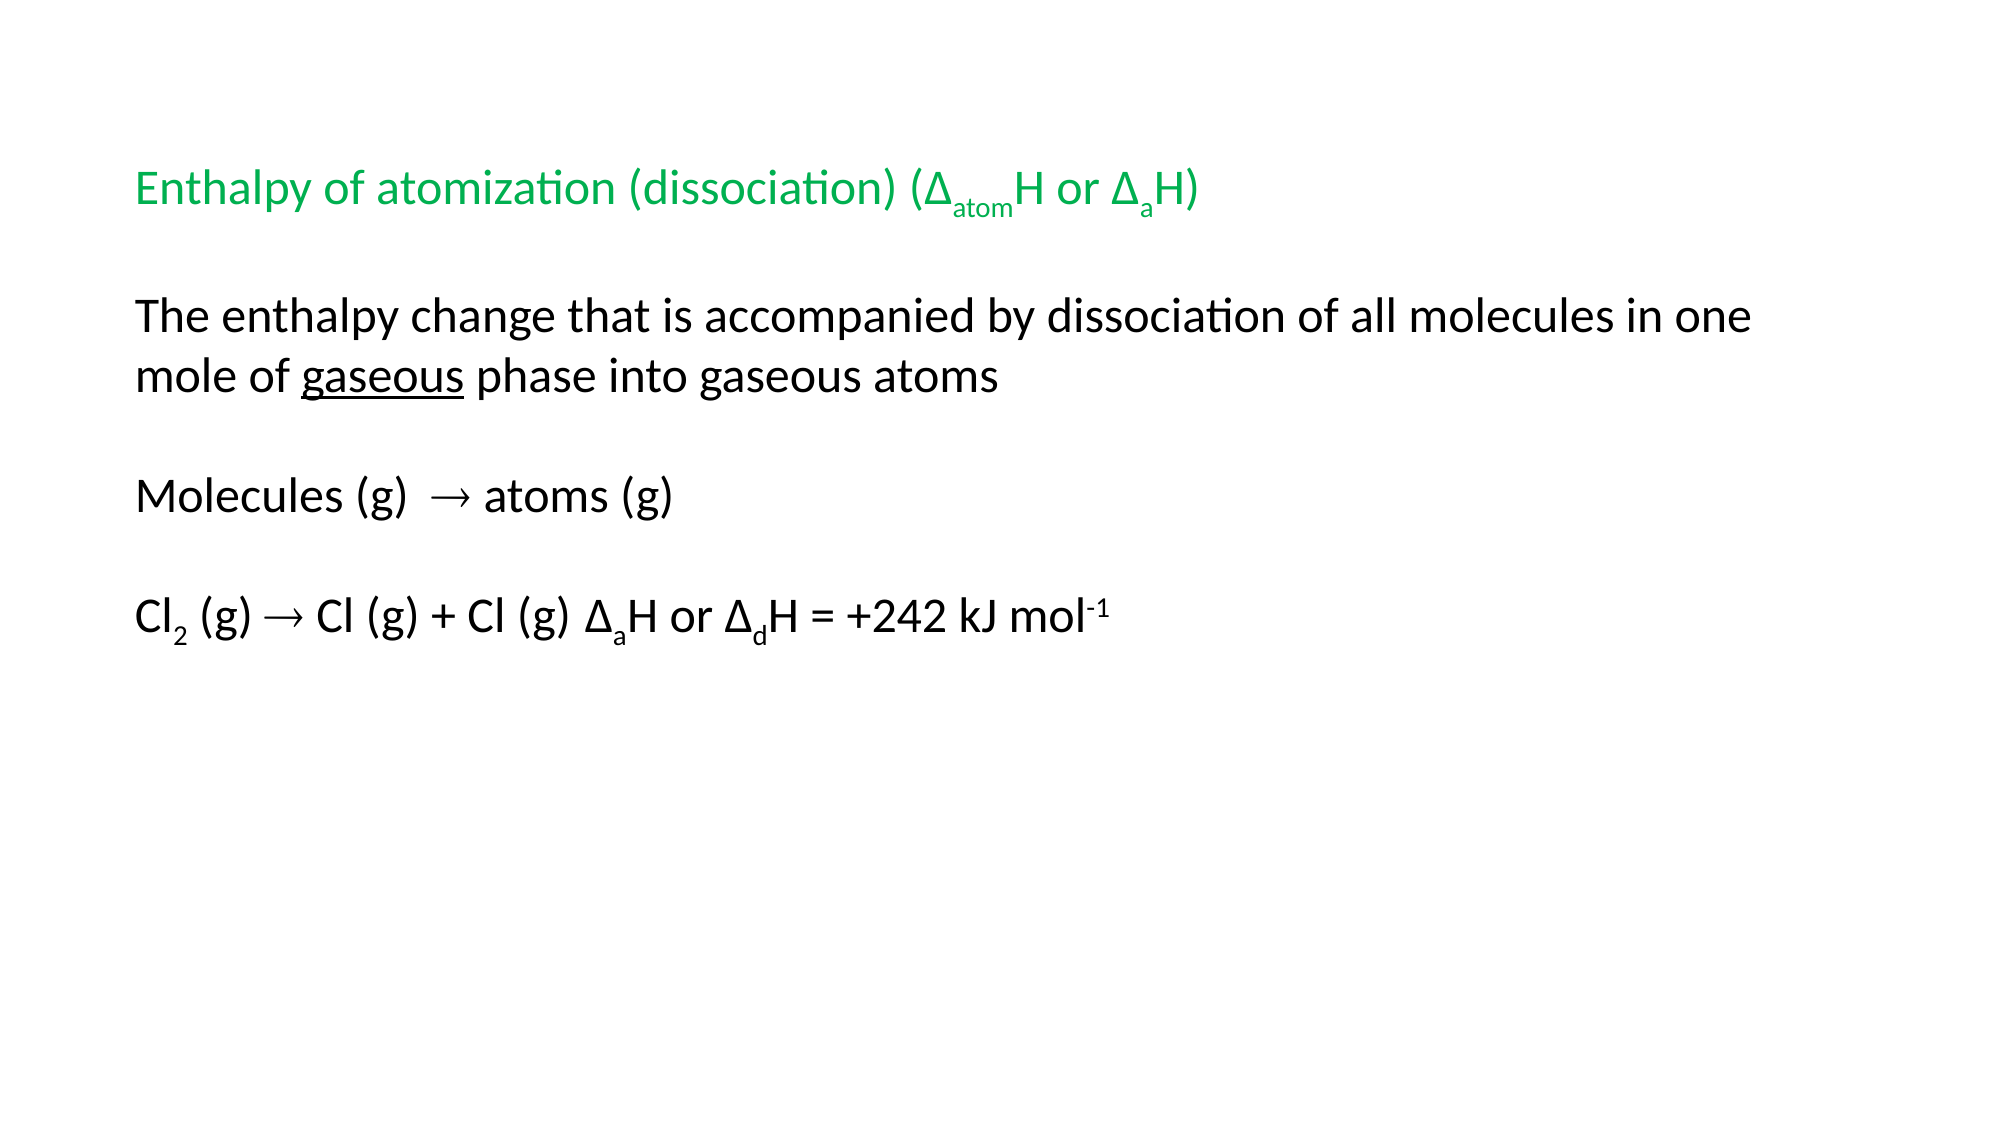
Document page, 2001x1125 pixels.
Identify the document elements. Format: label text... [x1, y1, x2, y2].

text_box Enthalpy of atomization (dissociation) (∆atomH or ∆aH) The enthalpy change that is accompanied by dissociation of all molecules in one mole of gaseous phase into gaseous atoms Molecules (g)  atoms (g) Cl2 (g)  Cl (g) + Cl (g) ∆aH or ∆dH = +242 kJ mol-1 [120, 147, 1871, 779]
